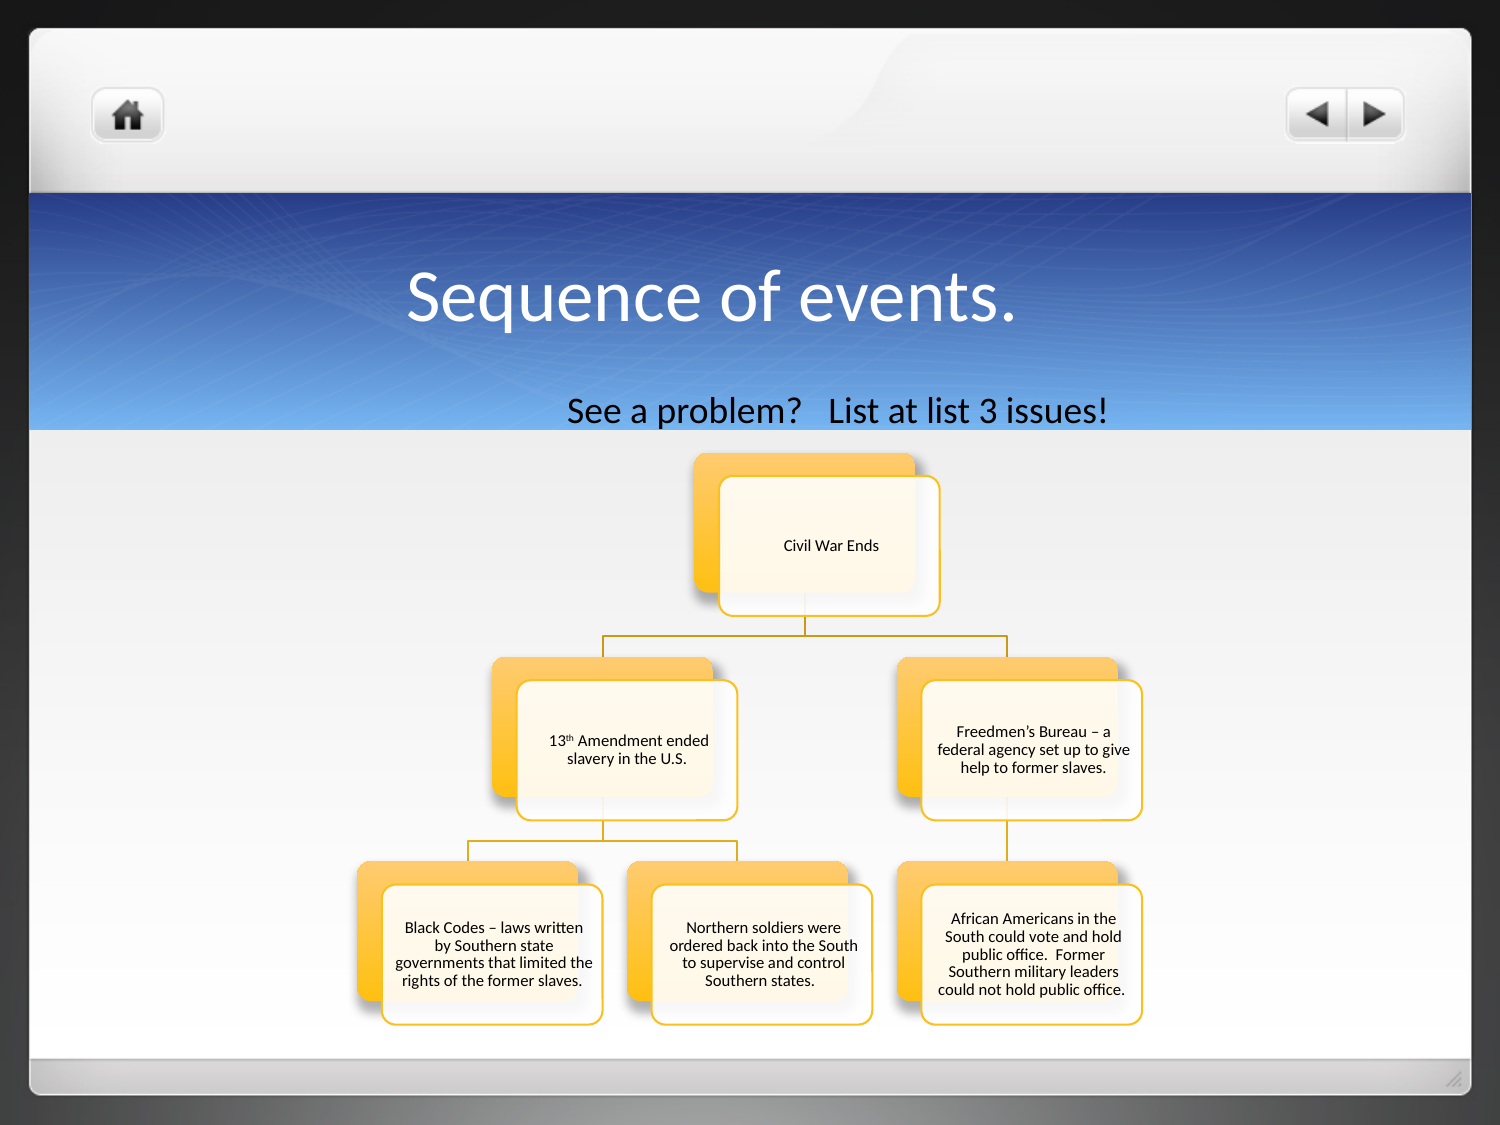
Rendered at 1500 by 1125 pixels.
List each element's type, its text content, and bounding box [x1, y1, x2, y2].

picture [0, 0, 1500, 1125]
text_box See a problem? List at list 3 issues! [382, 378, 1149, 439]
title Sequence of events. [68, 238, 1432, 345]
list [67, 451, 1432, 1026]
